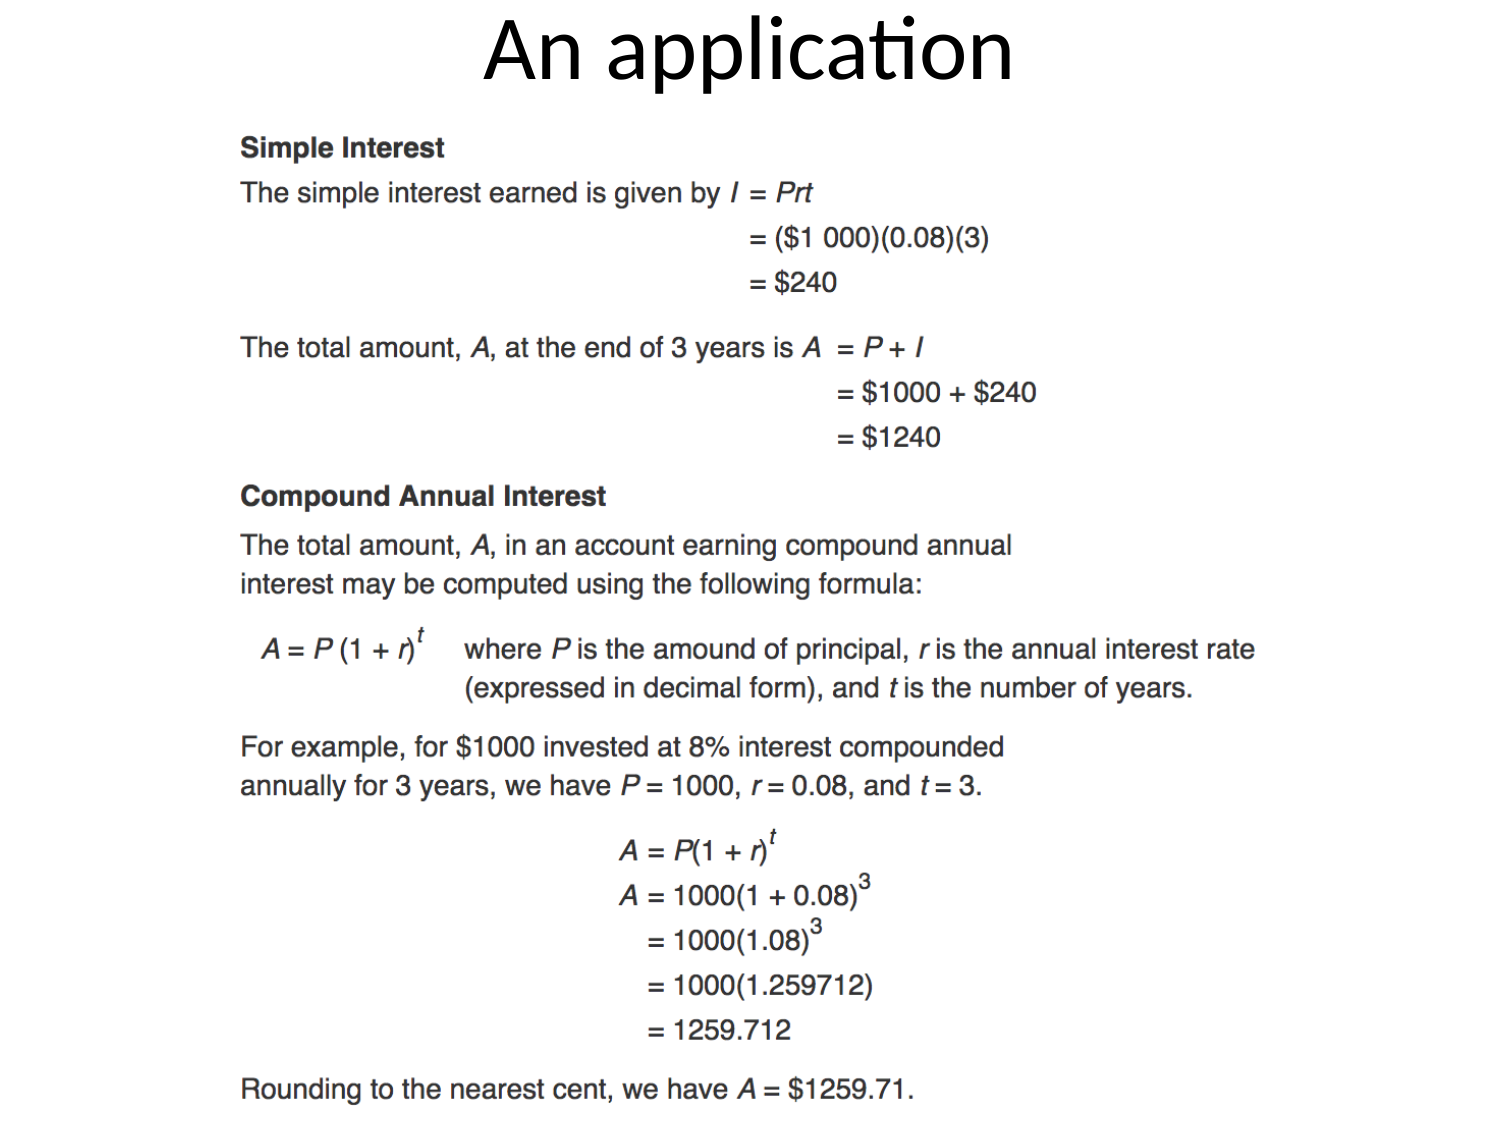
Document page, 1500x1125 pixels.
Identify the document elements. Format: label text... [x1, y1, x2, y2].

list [0, 126, 1500, 1112]
title An application [75, 0, 1425, 125]
